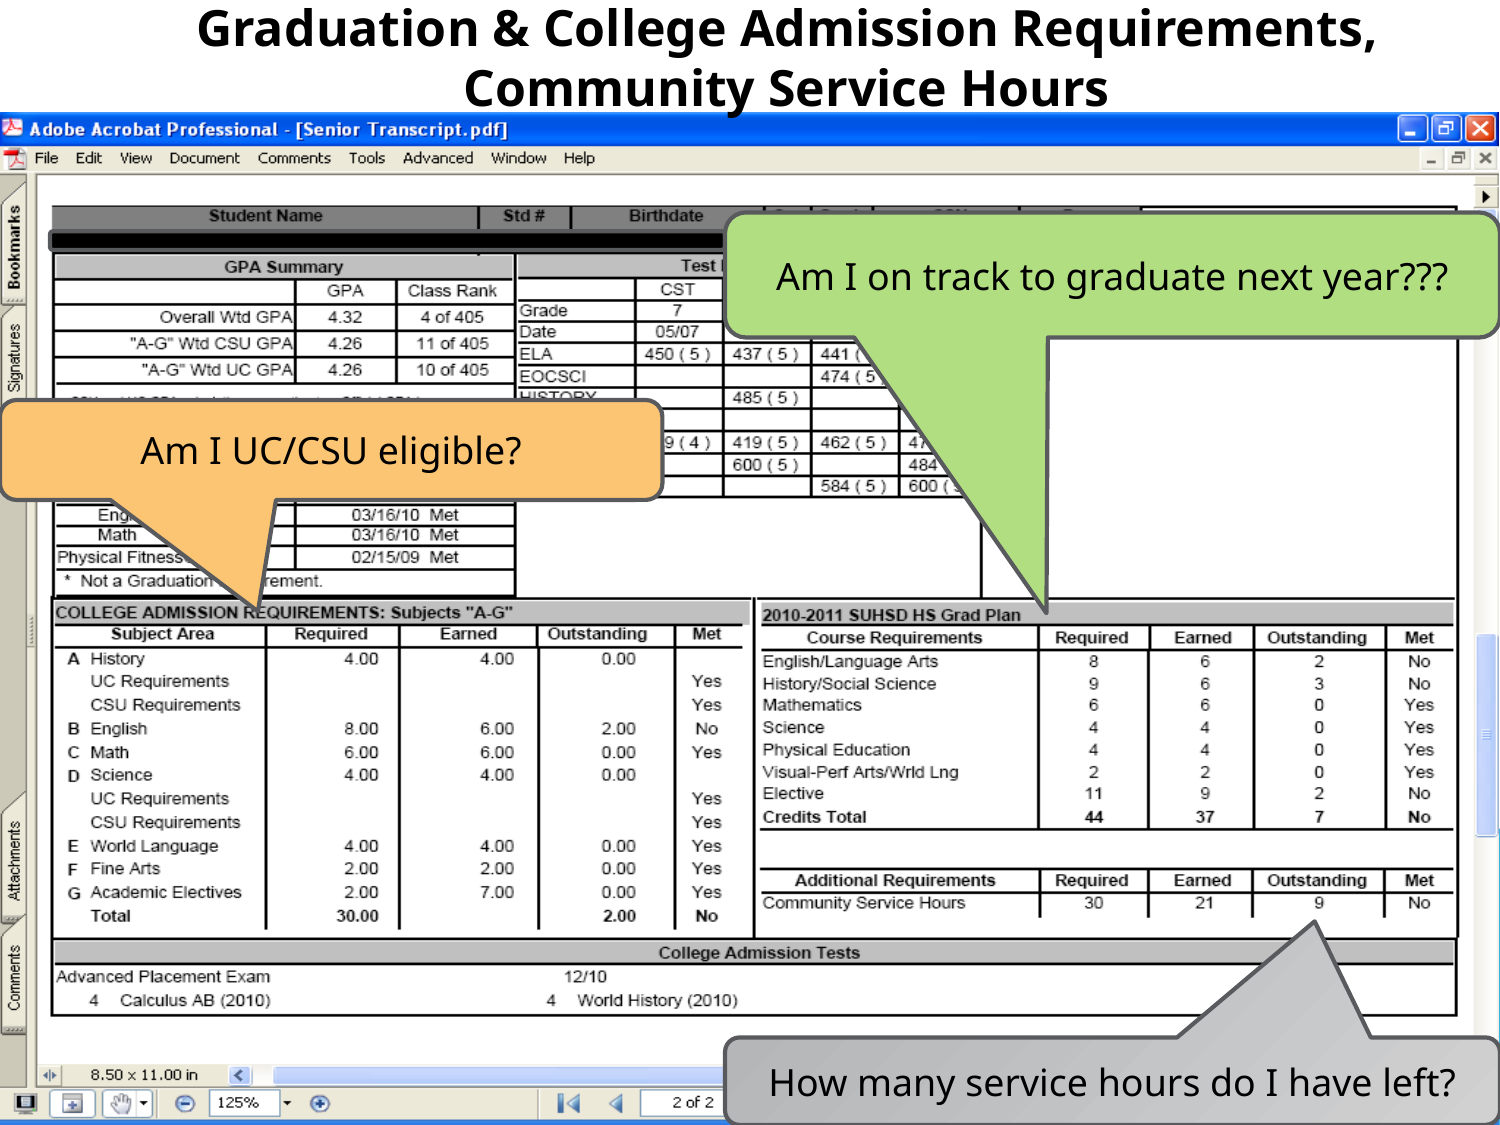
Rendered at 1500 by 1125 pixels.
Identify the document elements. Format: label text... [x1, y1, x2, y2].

text_box Graduation & College Admission Requirements, Community Service Hours [0, 0, 1499, 112]
picture [0, 112, 1499, 1125]
